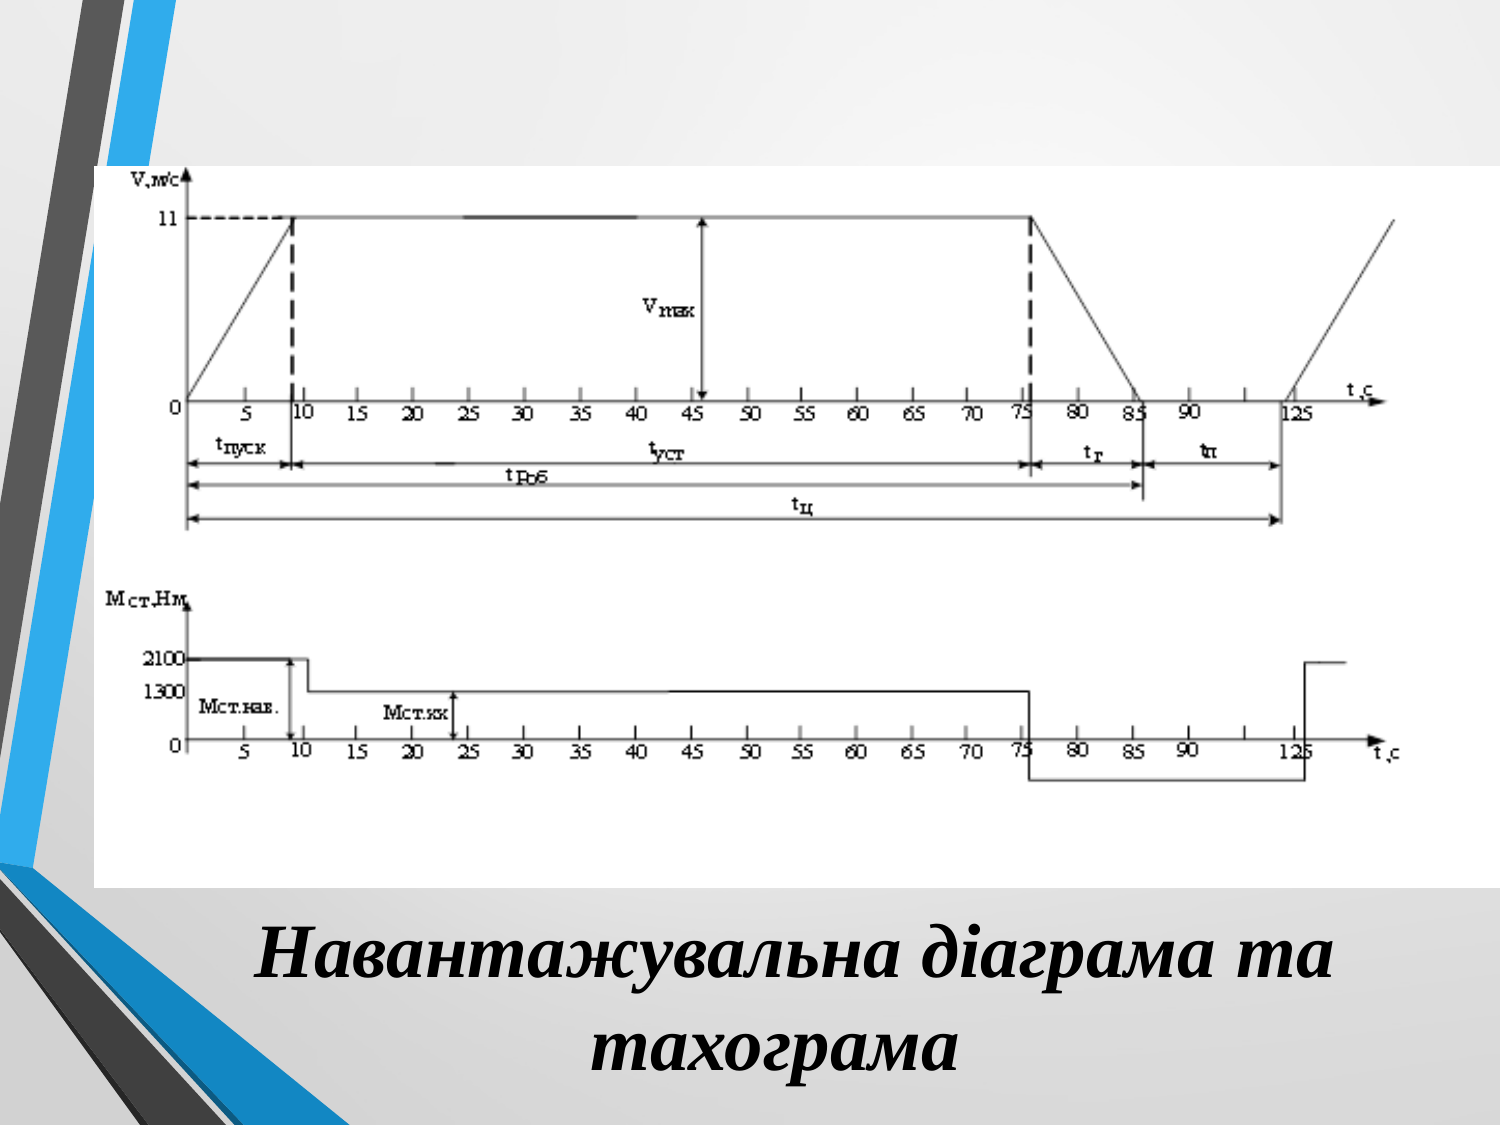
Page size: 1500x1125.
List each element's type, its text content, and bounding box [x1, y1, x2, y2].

title Навантажувальна діаграма та тахограма [100, 893, 1451, 1094]
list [94, 166, 1500, 888]
